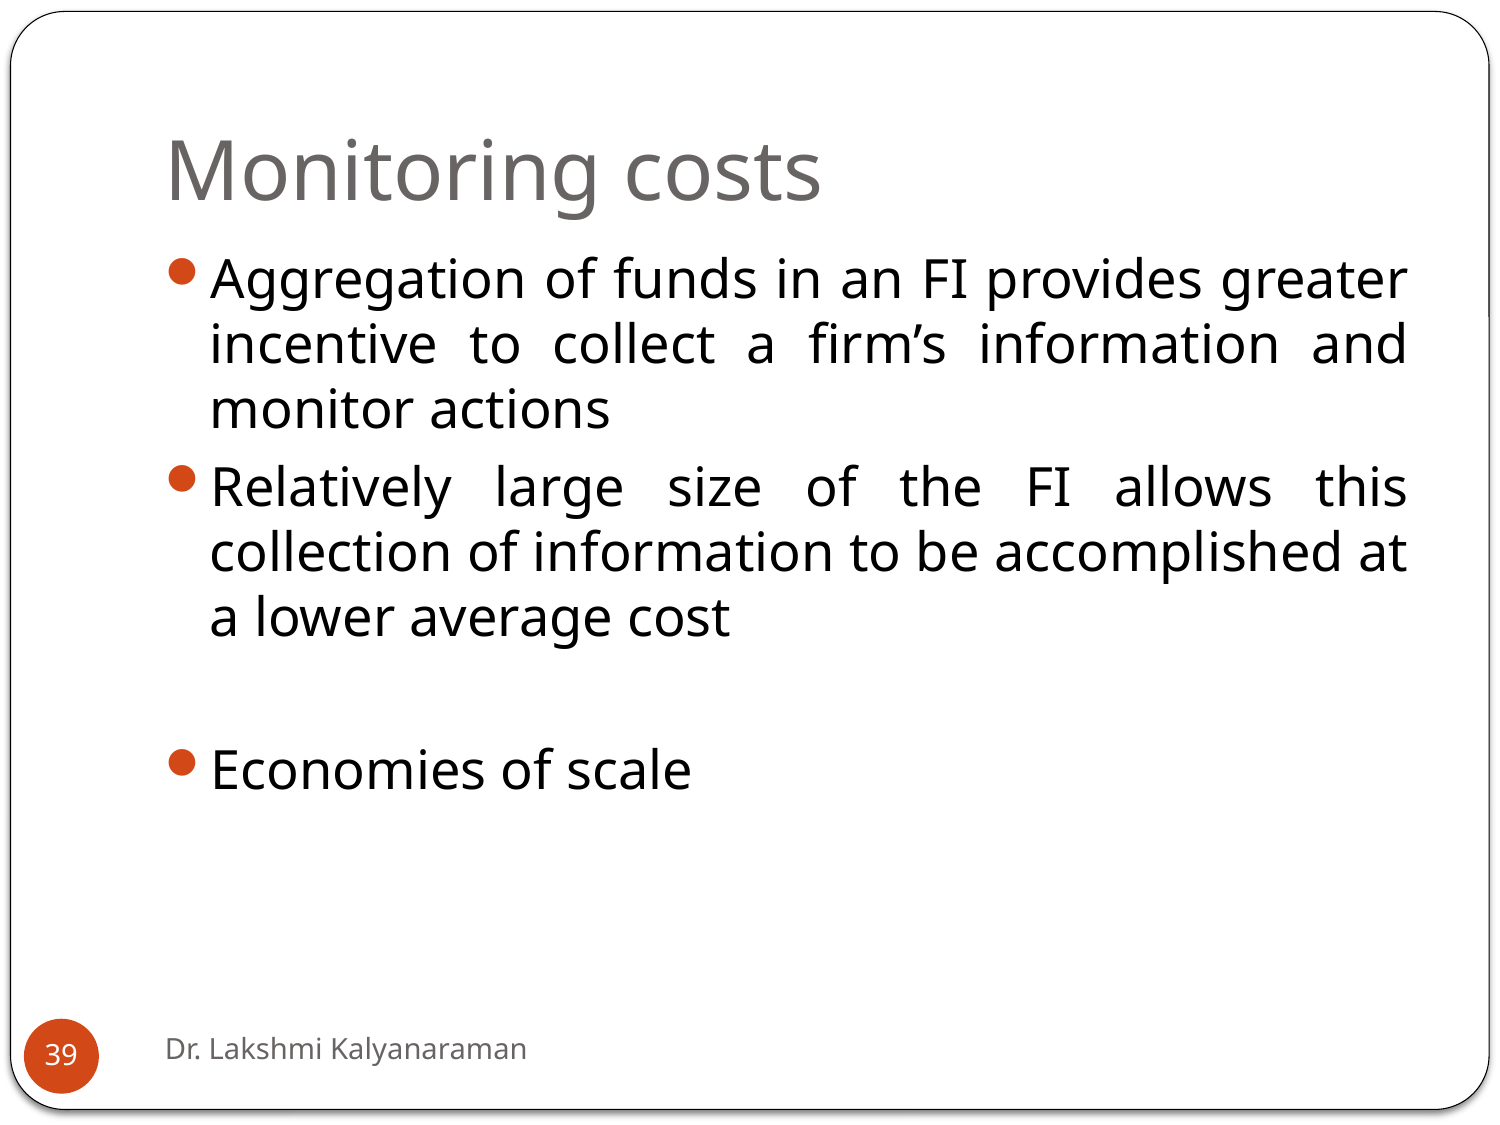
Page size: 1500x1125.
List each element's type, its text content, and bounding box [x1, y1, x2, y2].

slide_number 39 [23, 1018, 99, 1094]
footer Dr. Lakshmi Kalyanaraman [150, 1012, 800, 1088]
list Aggregation of funds in an FI provides greater incentive to collect a firm’s information and monitor actions Relatively large size of the FI allows this collection of information to be accomplished at a lower average cost Economies of scale [150, 237, 1425, 988]
title Monitoring costs [150, 45, 1425, 233]
